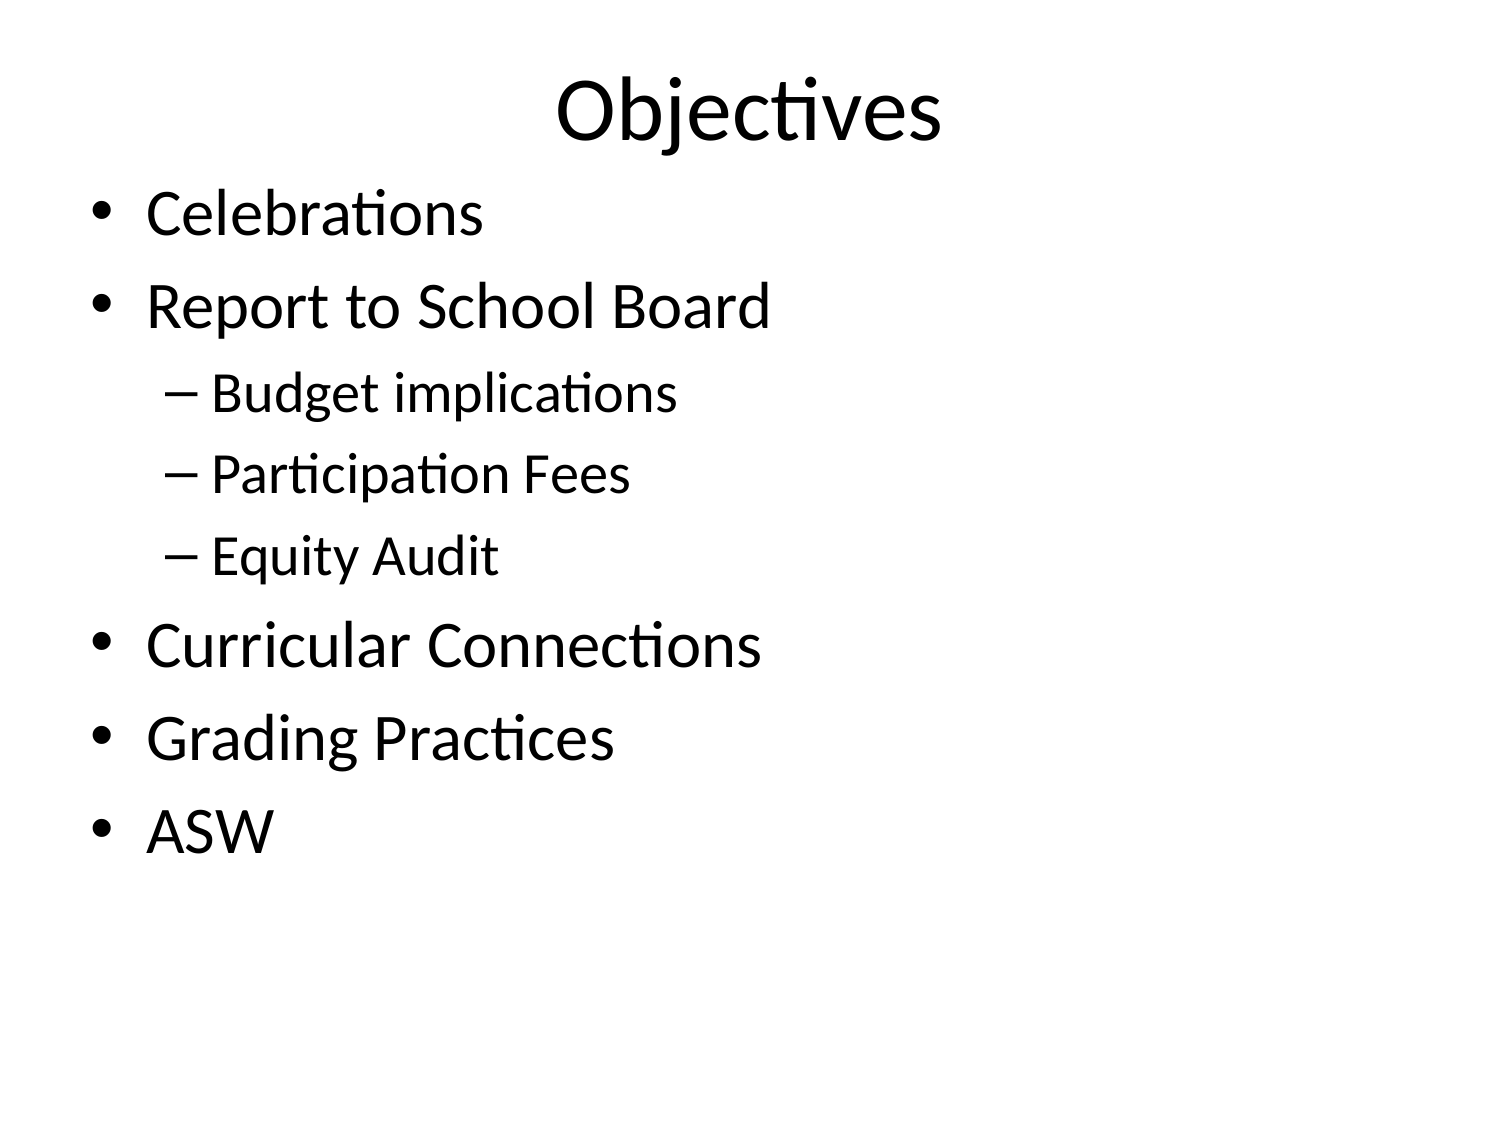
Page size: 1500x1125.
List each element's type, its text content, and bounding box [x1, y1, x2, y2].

list Celebrations Report to School Board Budget implications Participation Fees Equity Audit Curricular Connections Grading Practices ASW [75, 161, 1425, 1054]
title Objectives [75, 9, 1425, 161]
